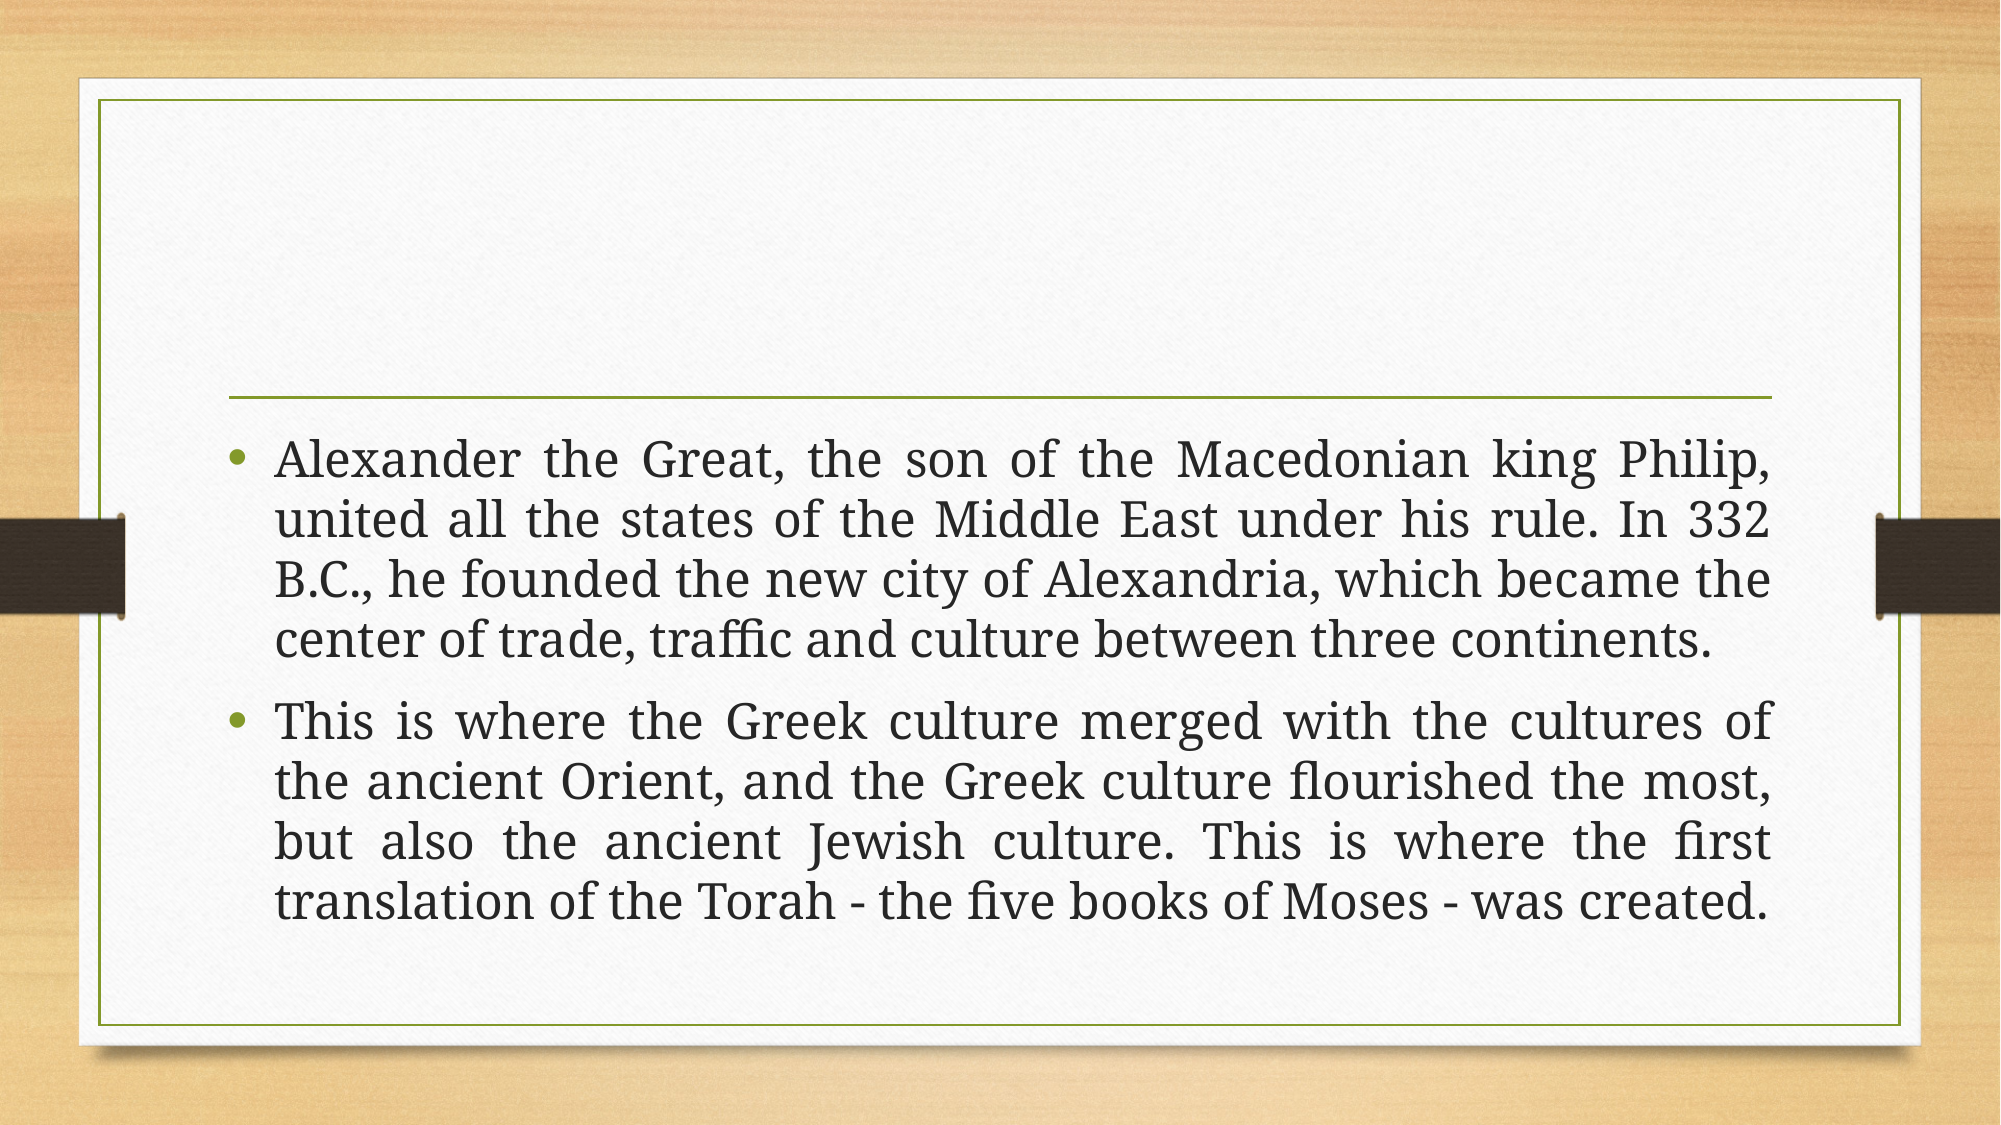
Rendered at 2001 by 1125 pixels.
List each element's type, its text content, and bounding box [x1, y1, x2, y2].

picture [0, 0, 2001, 1125]
list Alexander the Great, the son of the Macedonian king Philip, united all the states of the Middle East under his rule. In 332 B.C., he founded the new city of Alexandria, which became the center of trade, traffic and culture between three continents. This is where the Greek culture merged with the cultures of the ancient Orient, and the Greek culture flourished the most, but also the ancient Jewish culture. This is where the first translation of the Torah - the five books of Moses - was created. [212, 419, 1788, 964]
